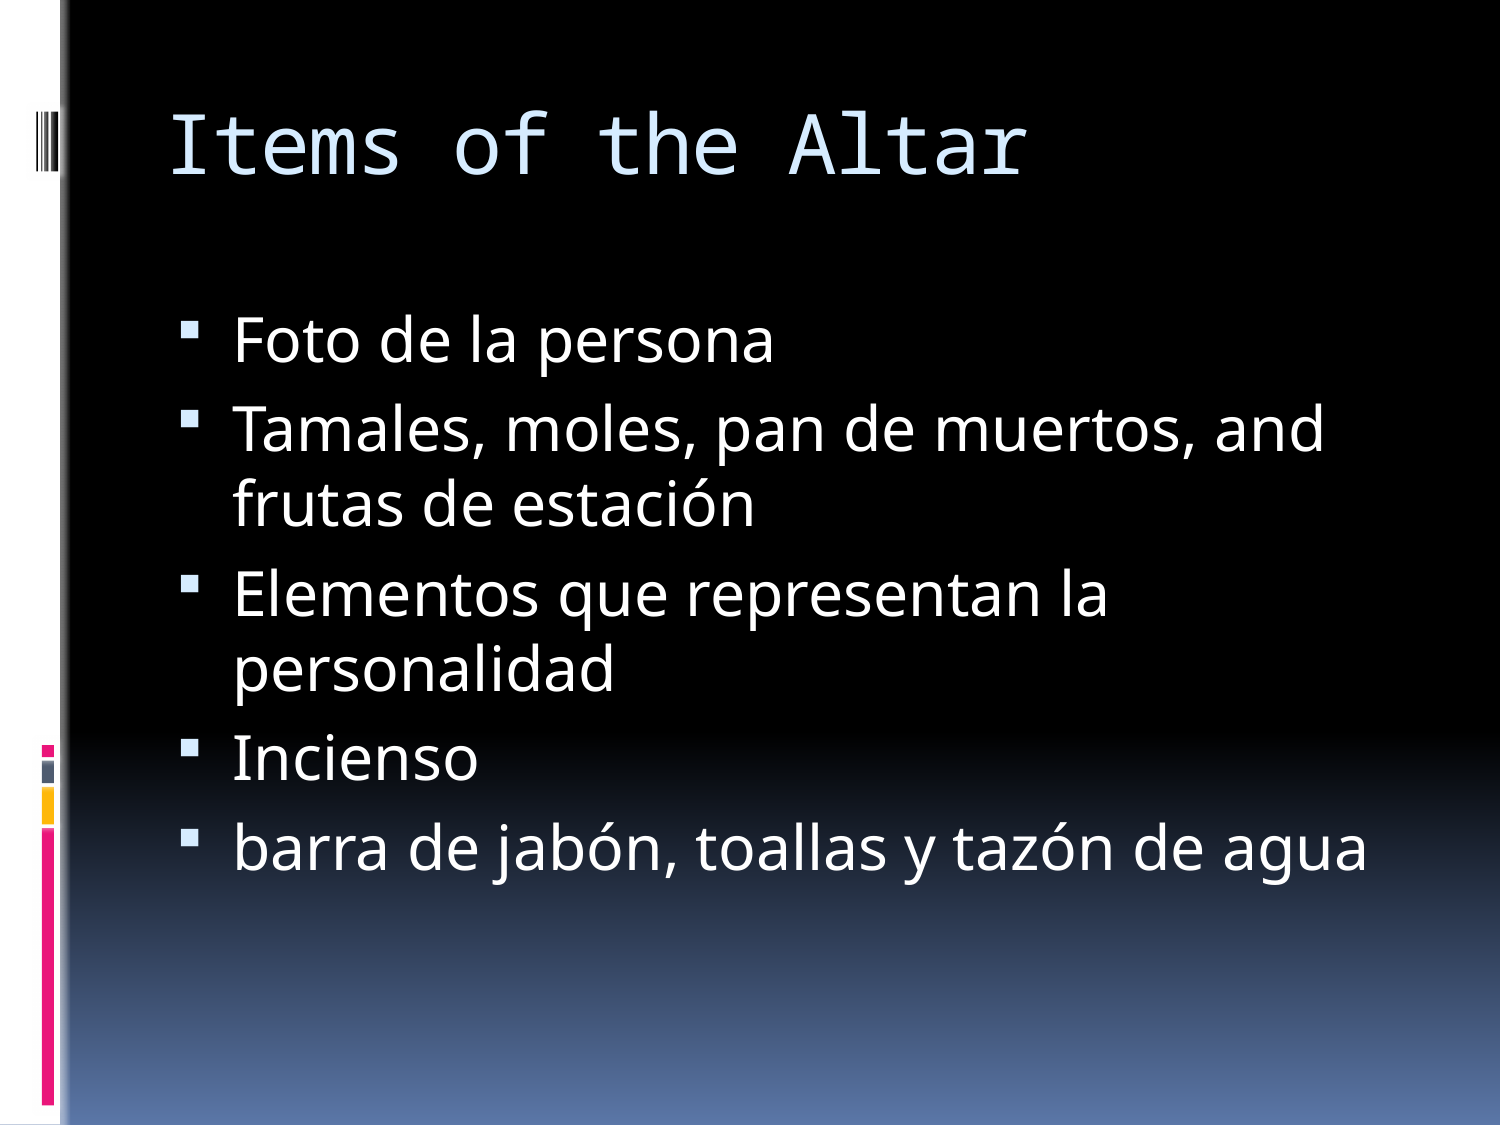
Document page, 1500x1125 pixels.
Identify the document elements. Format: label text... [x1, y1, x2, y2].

list Foto de la persona Tamales, moles, pan de muertos, and frutas de estación Elementos que representan la personalidad Incienso barra de jabón, toallas y tazón de agua [150, 292, 1425, 1043]
title Items of the Altar [150, 83, 1425, 234]
text_box [10, 0, 339, 193]
